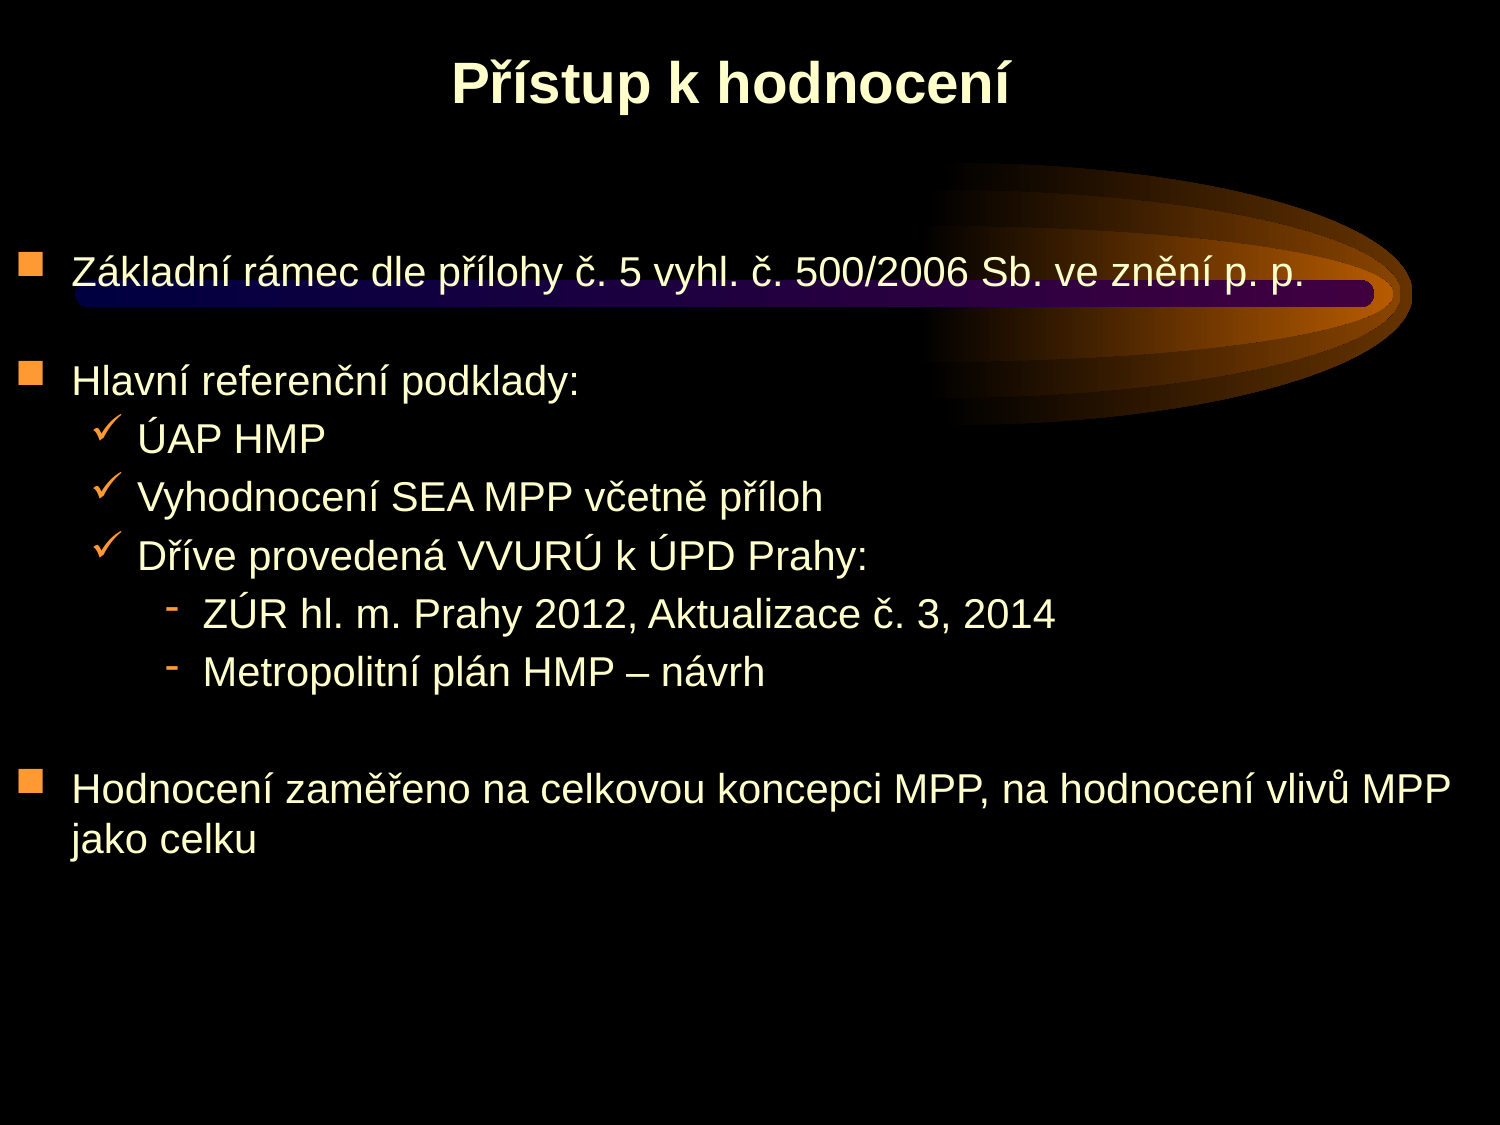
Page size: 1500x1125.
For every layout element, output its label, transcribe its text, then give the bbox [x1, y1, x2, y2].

title Přístup k hodnocení [0, 37, 1463, 138]
list Základní rámec dle přílohy č. 5 vyhl. č. 500/2006 Sb. ve znění p. p. Hlavní referenční podklady: ÚAP HMP Vyhodnocení SEA MPP včetně příloh Dříve provedená VVURÚ k ÚPD Prahy: ZÚR hl. m. Prahy 2012, Aktualizace č. 3, 2014 Metropolitní plán HMP – návrh Hodnocení zaměřeno na celkovou koncepci MPP, na hodnocení vlivů MPP jako celku [0, 237, 1500, 1063]
